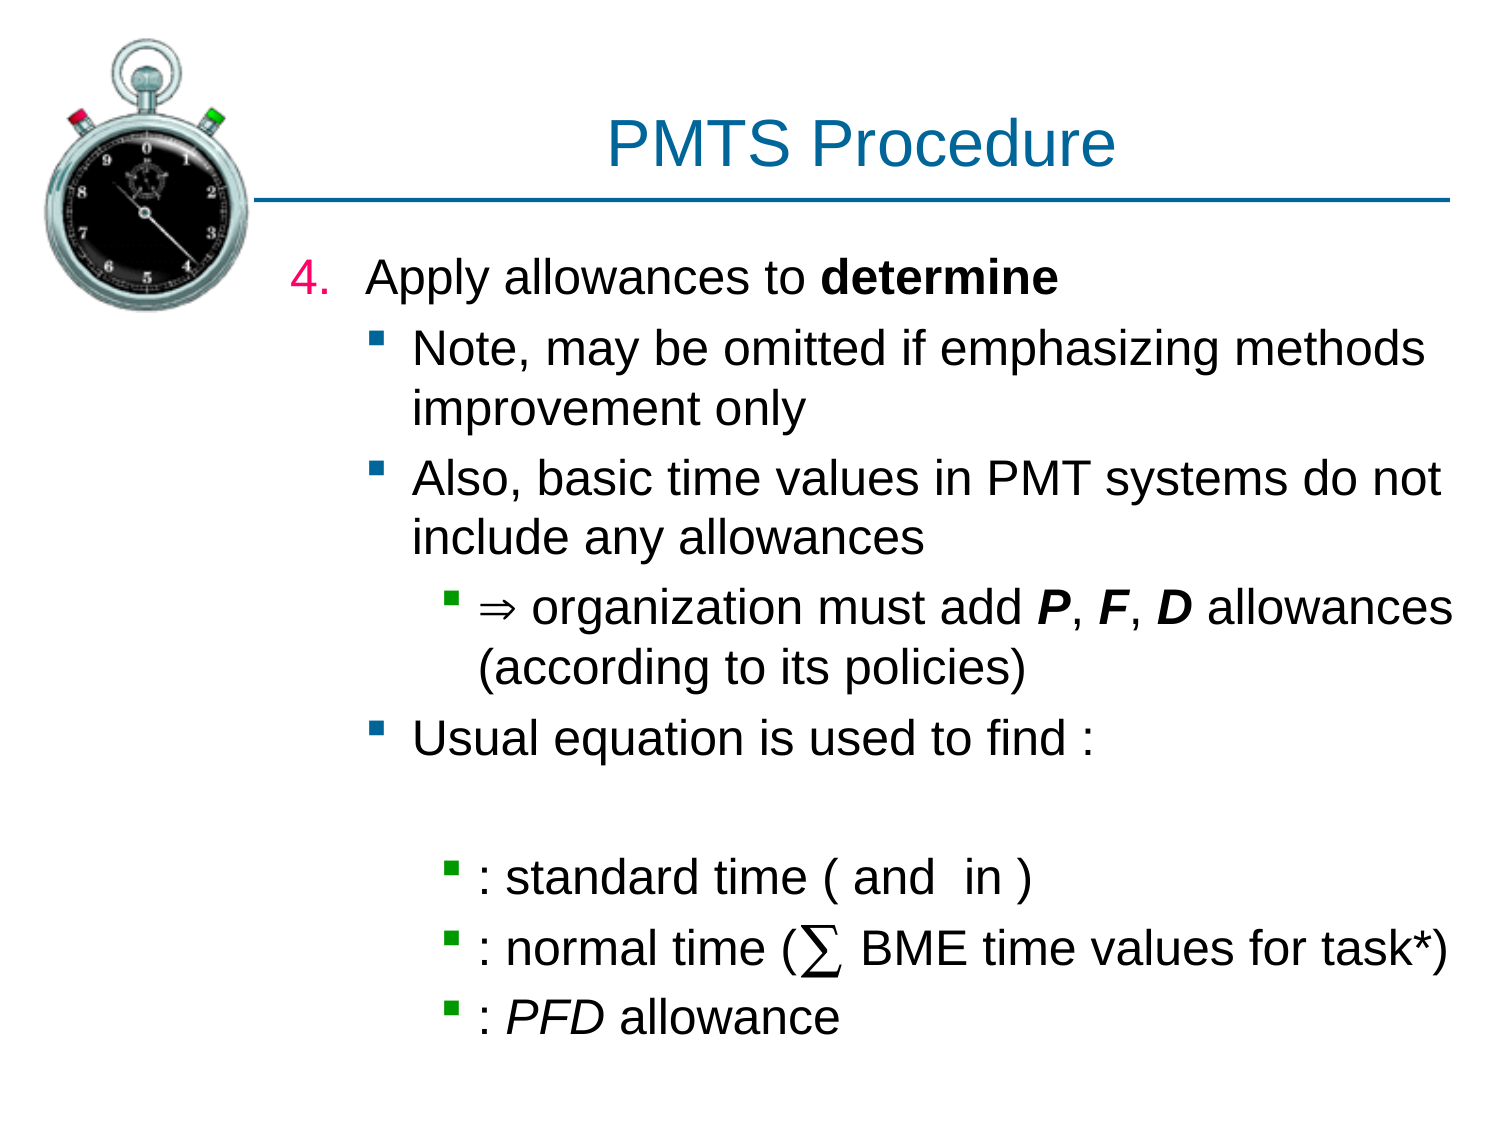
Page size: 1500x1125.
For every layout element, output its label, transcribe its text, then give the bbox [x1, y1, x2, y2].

picture [37, 37, 254, 313]
title PMTS Procedure [275, 37, 1450, 188]
